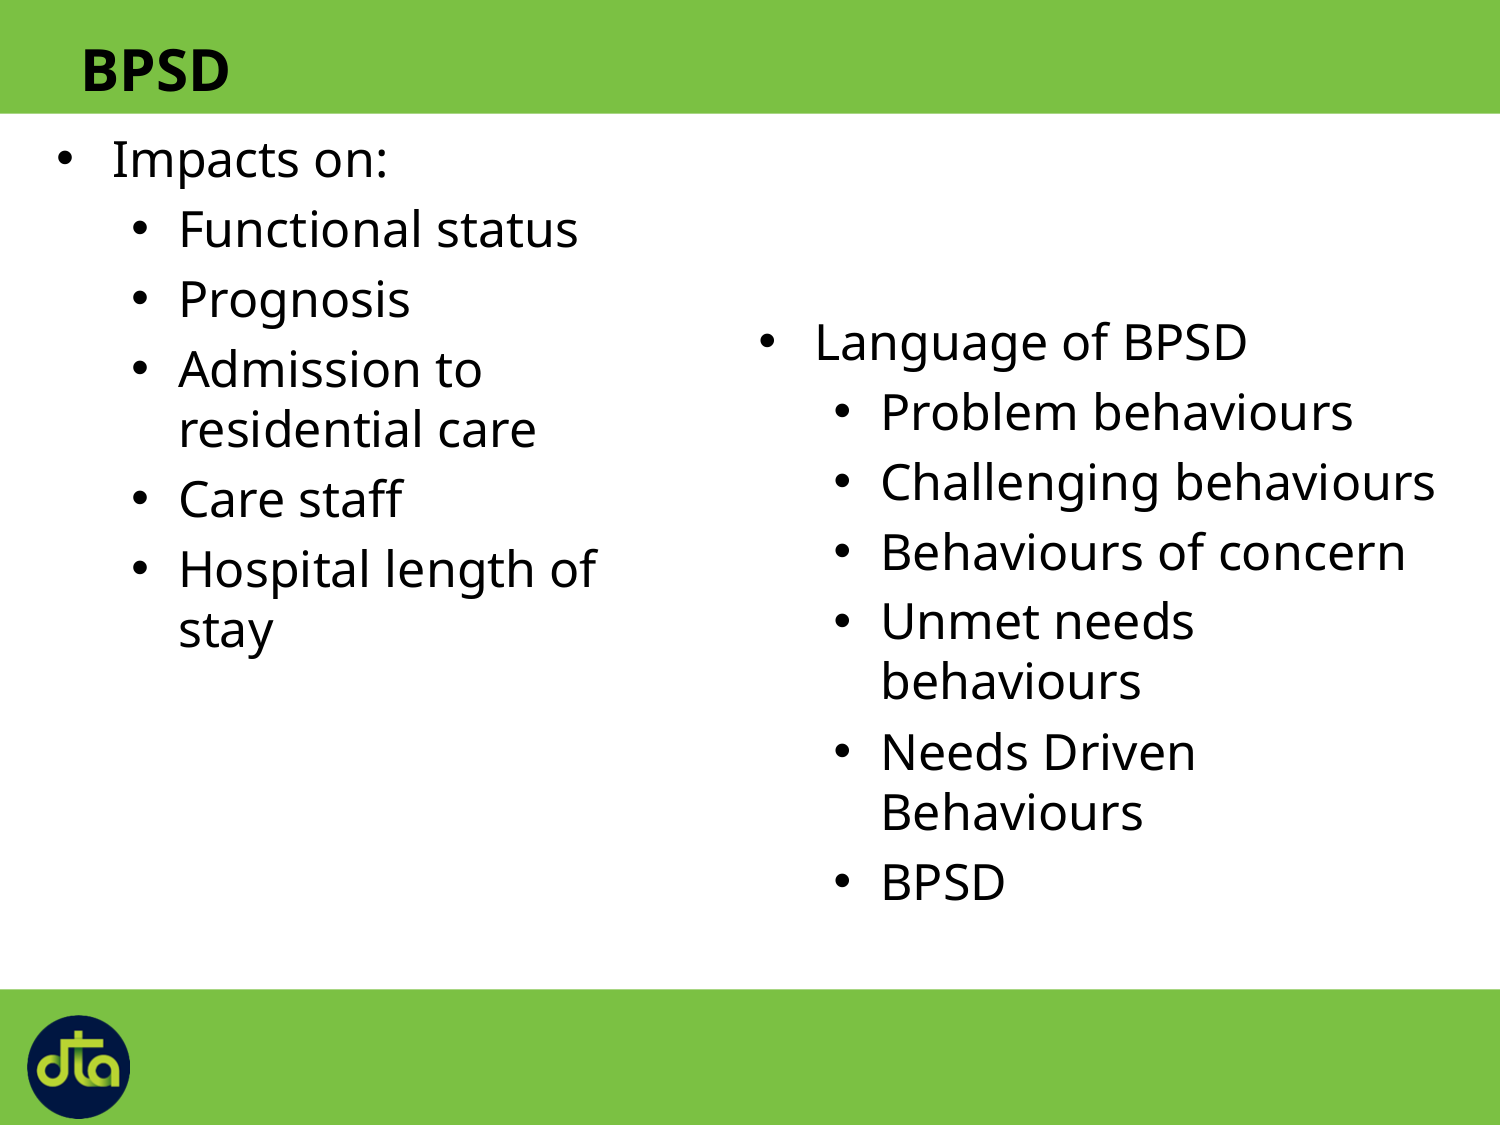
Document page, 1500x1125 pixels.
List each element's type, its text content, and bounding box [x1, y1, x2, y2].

text_box BPSD [1, 15, 311, 120]
text_box Language of BPSD Problem behaviours Challenging behaviours Behaviours of concern Unmet needs behaviours Needs Driven Behaviours BPSD [743, 302, 1465, 1041]
text_box Impacts on: Functional status Prognosis Admission to residential care Care staff Hospital length of stay [41, 120, 704, 704]
picture [27, 1015, 131, 1120]
